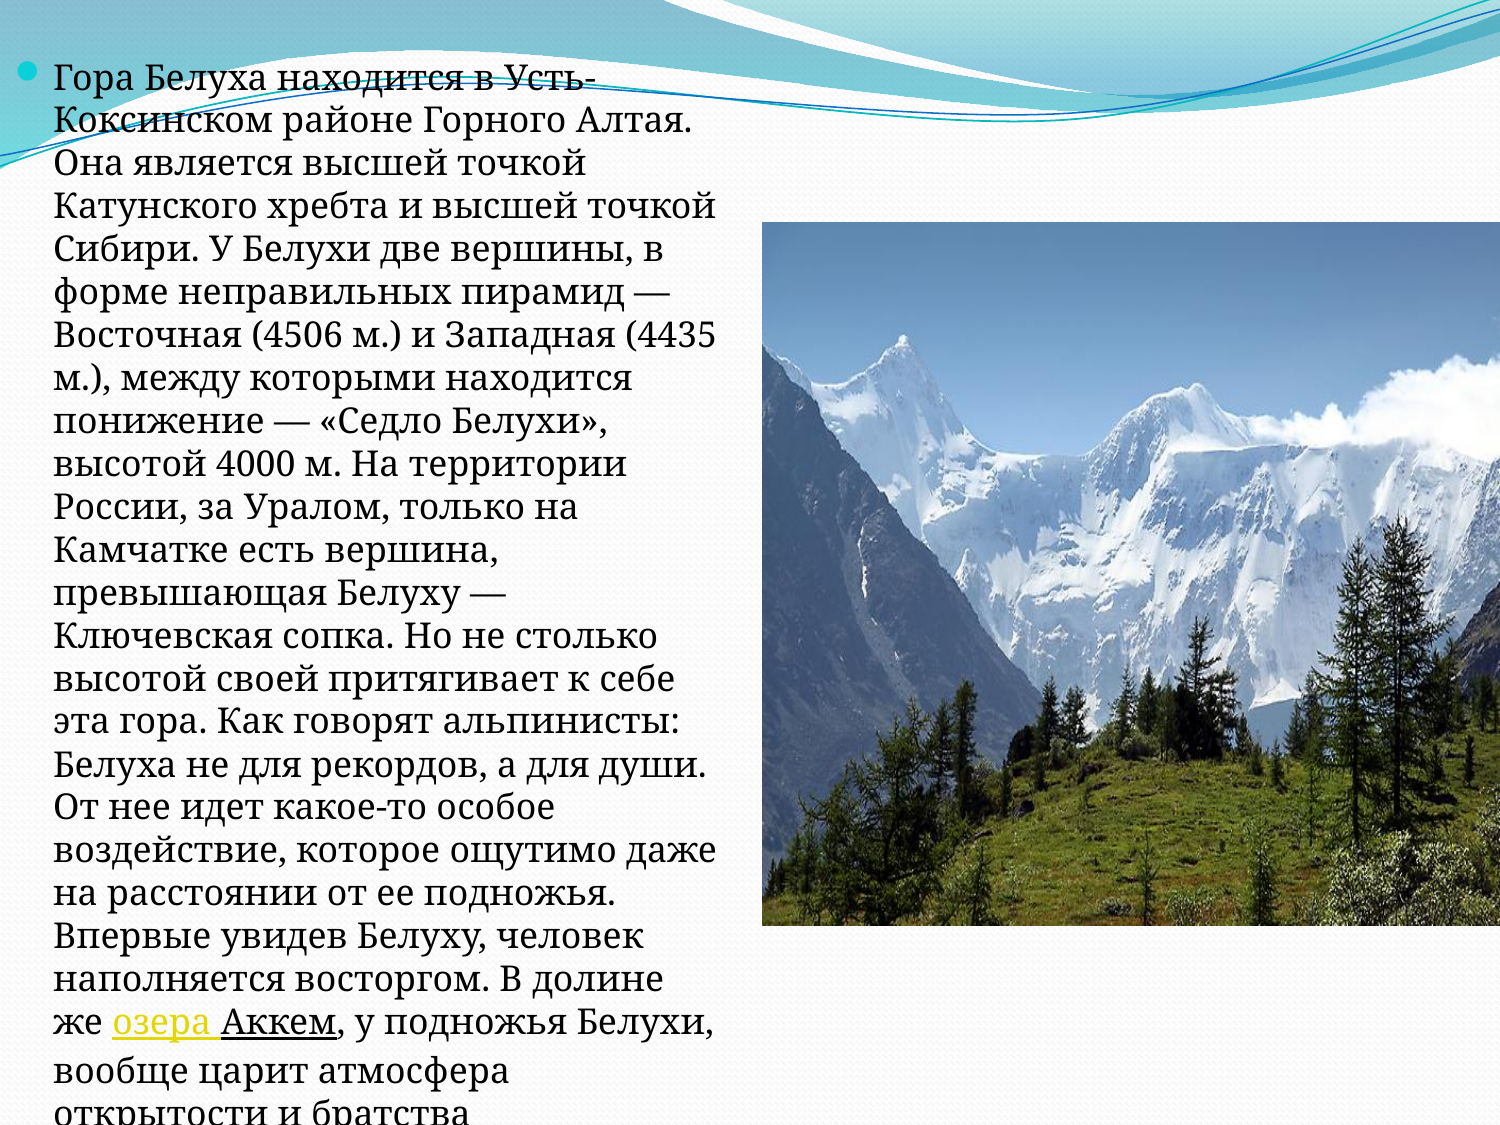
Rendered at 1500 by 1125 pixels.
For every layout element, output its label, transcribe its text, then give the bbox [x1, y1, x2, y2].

list Гора Белуха находится в Усть-Коксинском районе Горного Алтая. Она является высшей точкой Катунского хребта и высшей точкой Сибири. У Белухи две вершины, в форме неправильных пирамид — Восточная (4506 м.) и Западная (4435 м.), между которыми находится понижение — «Седло Белухи», высотой 4000 м. На территории России, за Уралом, только на Камчатке есть вершина, превышающая Белуху — Ключевская сопка. Но не столько высотой своей притягивает к себе эта гора. Как говорят альпинисты: Белуха не для рекордов, а для души. От нее идет какое-то особое воздействие, которое ощутимо даже на расстоянии от ее подножья. Впервые увидев Белуху, человек наполняется восторгом. В долине же озера Аккем, у подножья Белухи, вообще царит атмосфера открытости и братства [0, 46, 738, 1125]
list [762, 222, 1500, 927]
